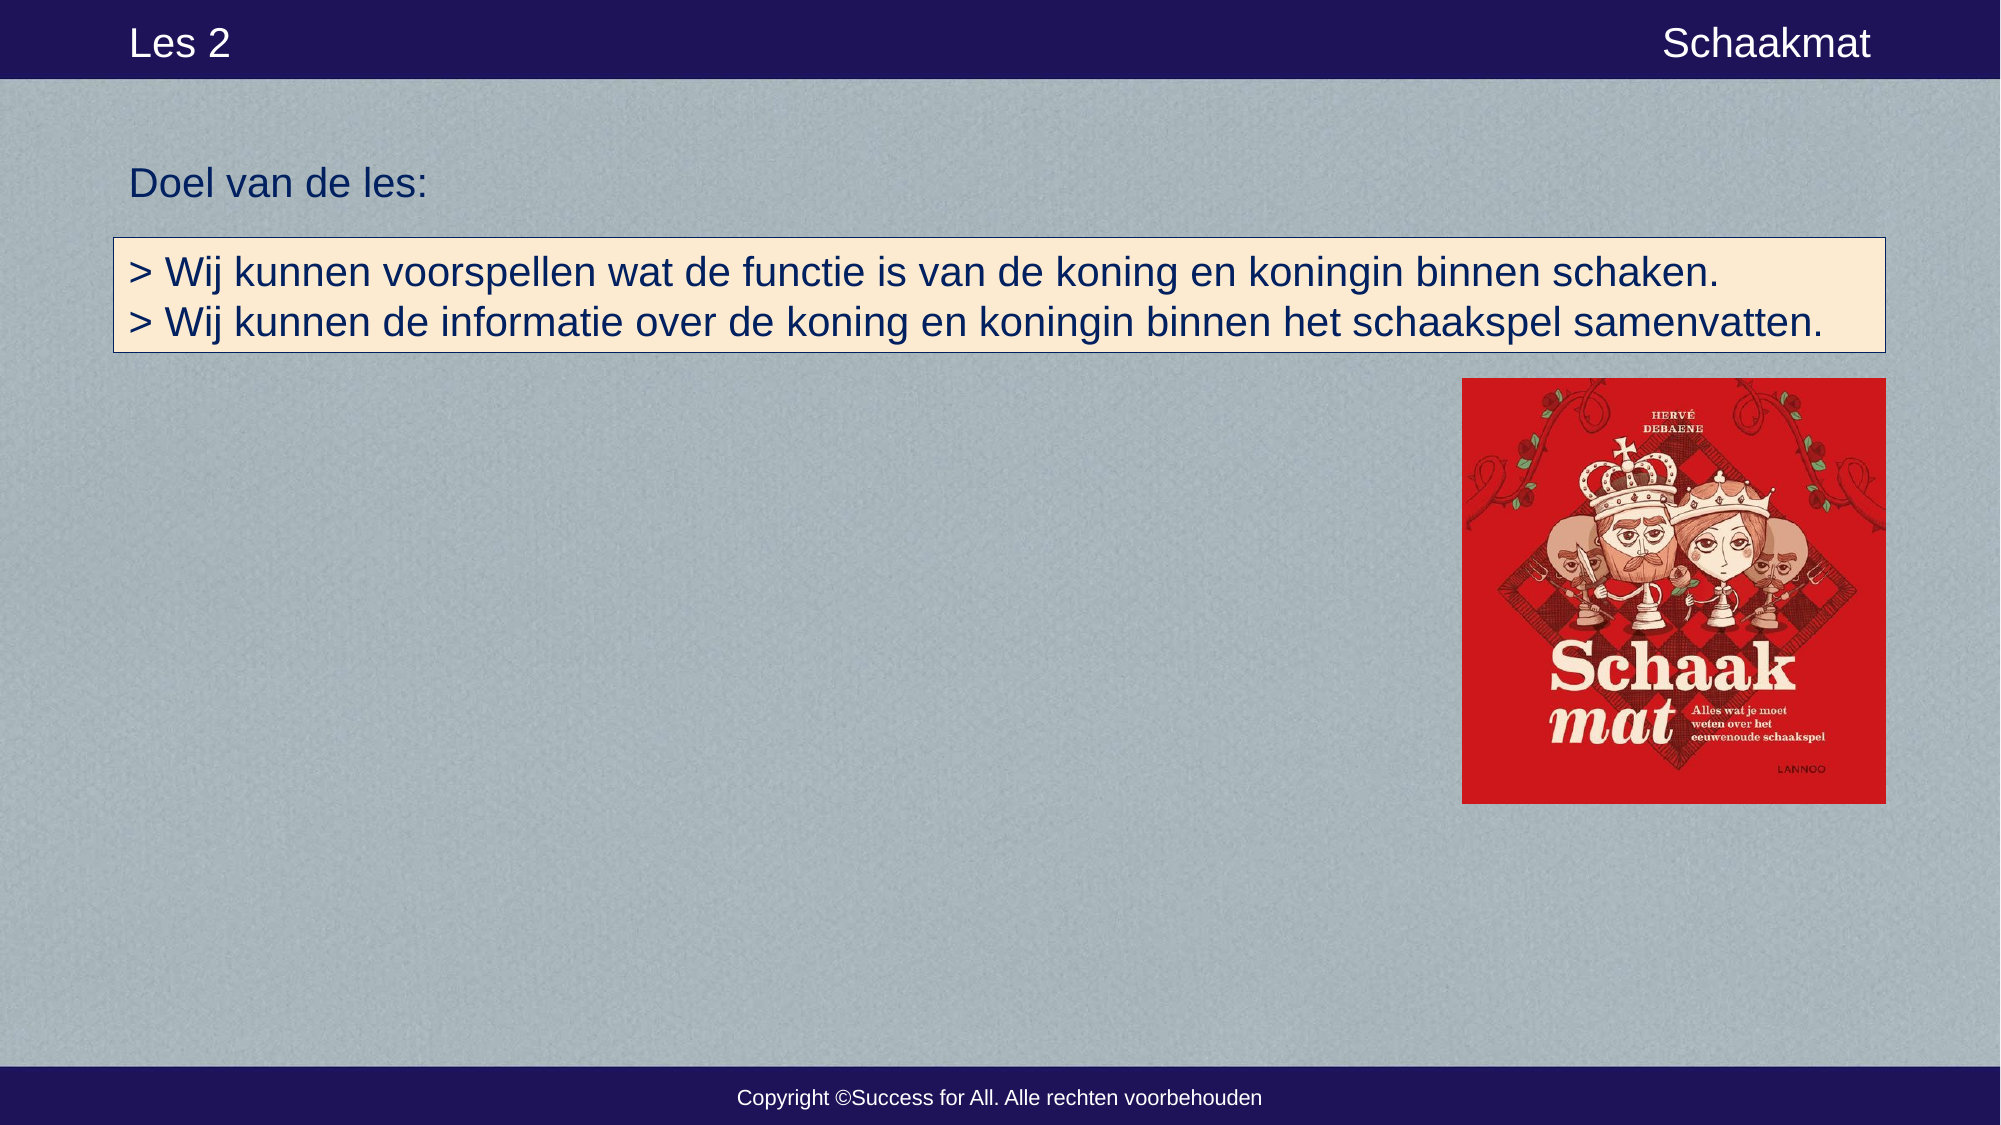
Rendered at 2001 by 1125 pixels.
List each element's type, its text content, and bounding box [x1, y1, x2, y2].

picture [0, 0, 2001, 1125]
text_box > Wij kunnen voorspellen wat de functie is van de koning en koningin binnen schaken. > Wij kunnen de informatie over de koning en koningin binnen het schaakspel samenvatten. [113, 237, 1886, 353]
text_box Schaakmat [999, 8, 1886, 73]
text_box Copyright ©Success for All. Alle rechten voorbehouden [0, 1076, 2000, 1125]
text_box Les 2 [114, 8, 354, 73]
text_box Doel van de les: [113, 148, 1635, 214]
